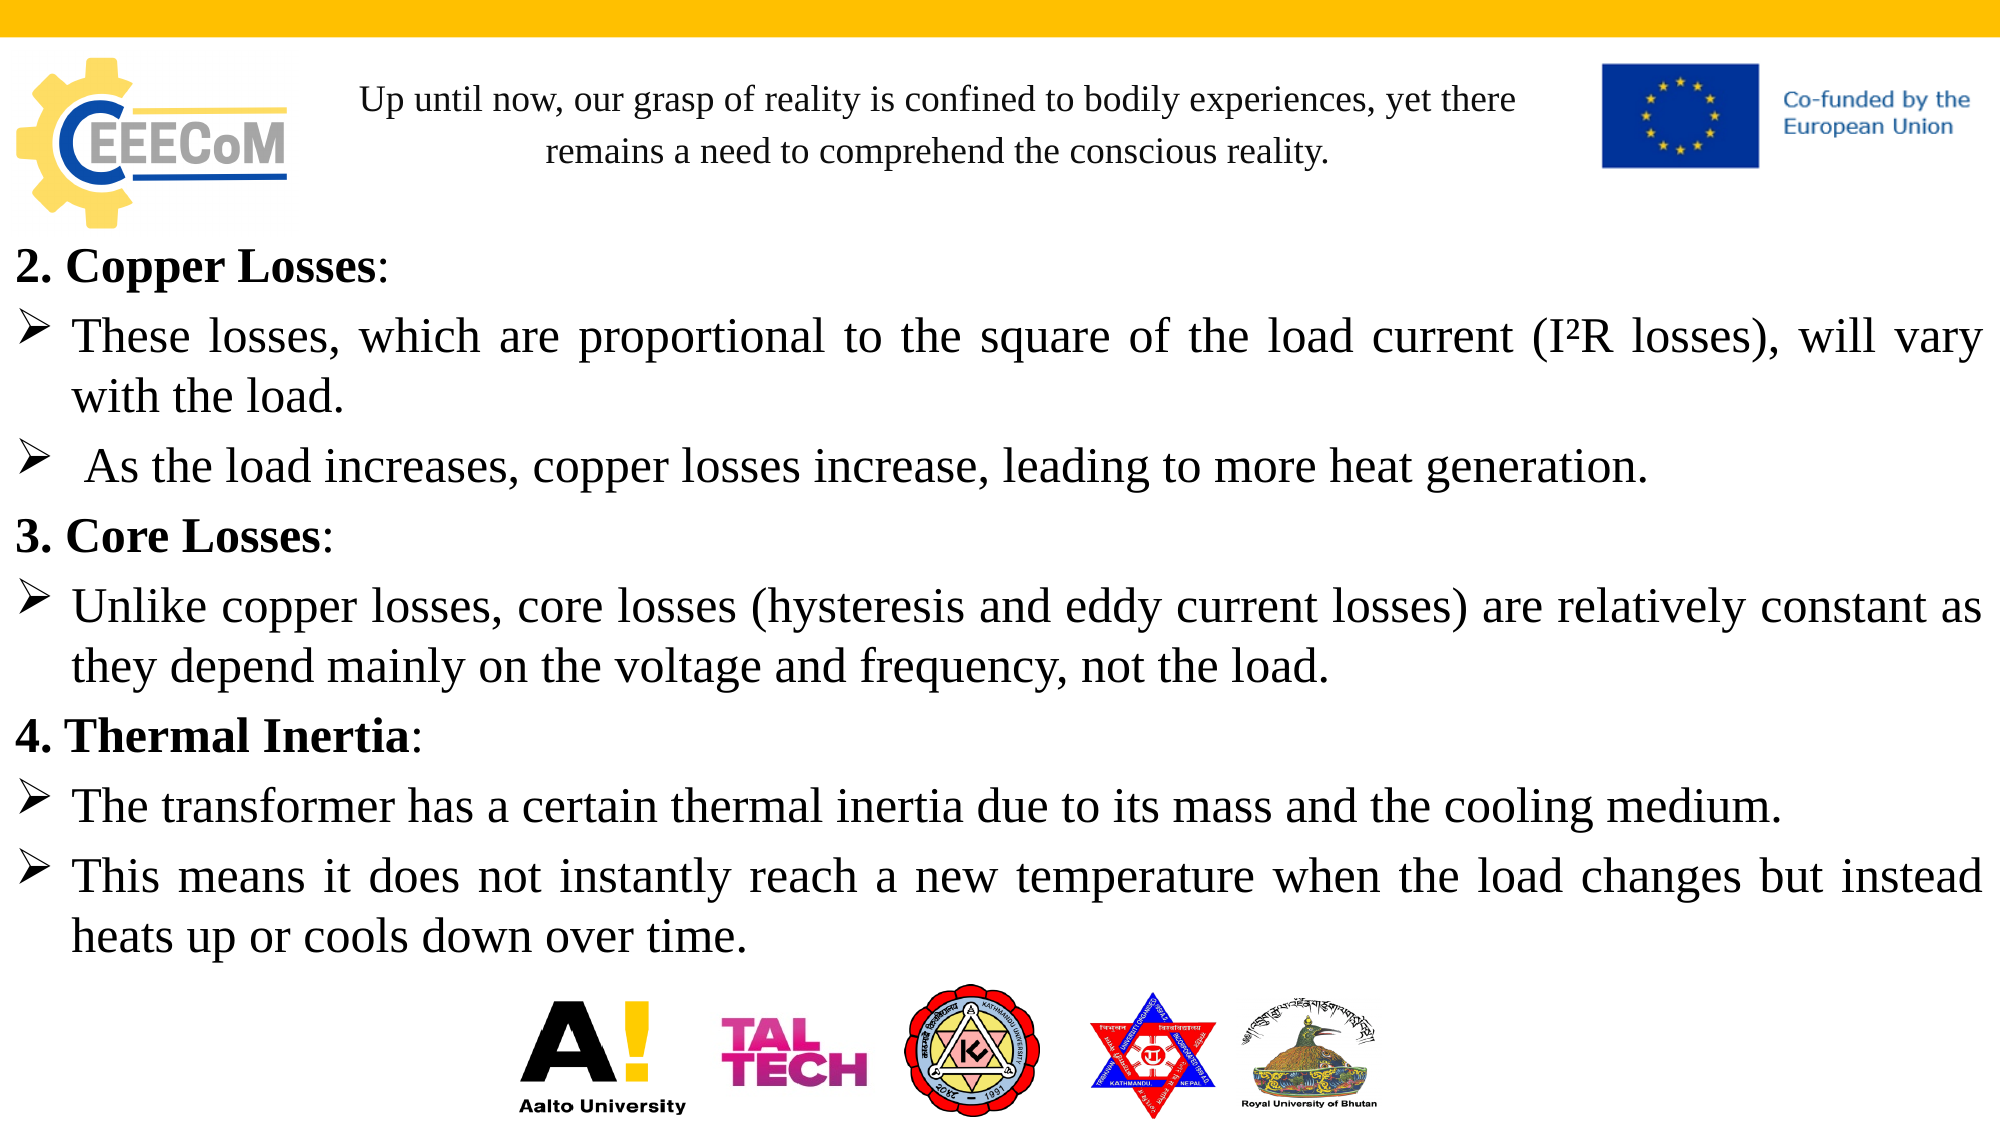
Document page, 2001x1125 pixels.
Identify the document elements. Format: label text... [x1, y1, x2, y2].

picture [512, 984, 1382, 1125]
picture [11, 50, 299, 224]
title Up until now, our grasp of reality is confined to bodily experiences, yet there remains a need to comprehend the conscious reality. [312, 37, 1565, 201]
list 2. Copper Losses: These losses, which are proportional to the square of the load current (I²R losses), will vary with the load. As the load increases, copper losses increase, leading to more heat generation. 3. Core Losses: Unlike copper losses, core losses (hysteresis and eddy current losses) are relatively constant as they depend mainly on the voltage and frequency, not the load. 4. Thermal Inertia: The transformer has a certain thermal inertia due to its mass and the cooling medium. This means it does not instantly reach a new temperature when the load changes but instead heats up or cools down over time. [0, 224, 2000, 975]
picture [1595, 46, 2000, 181]
